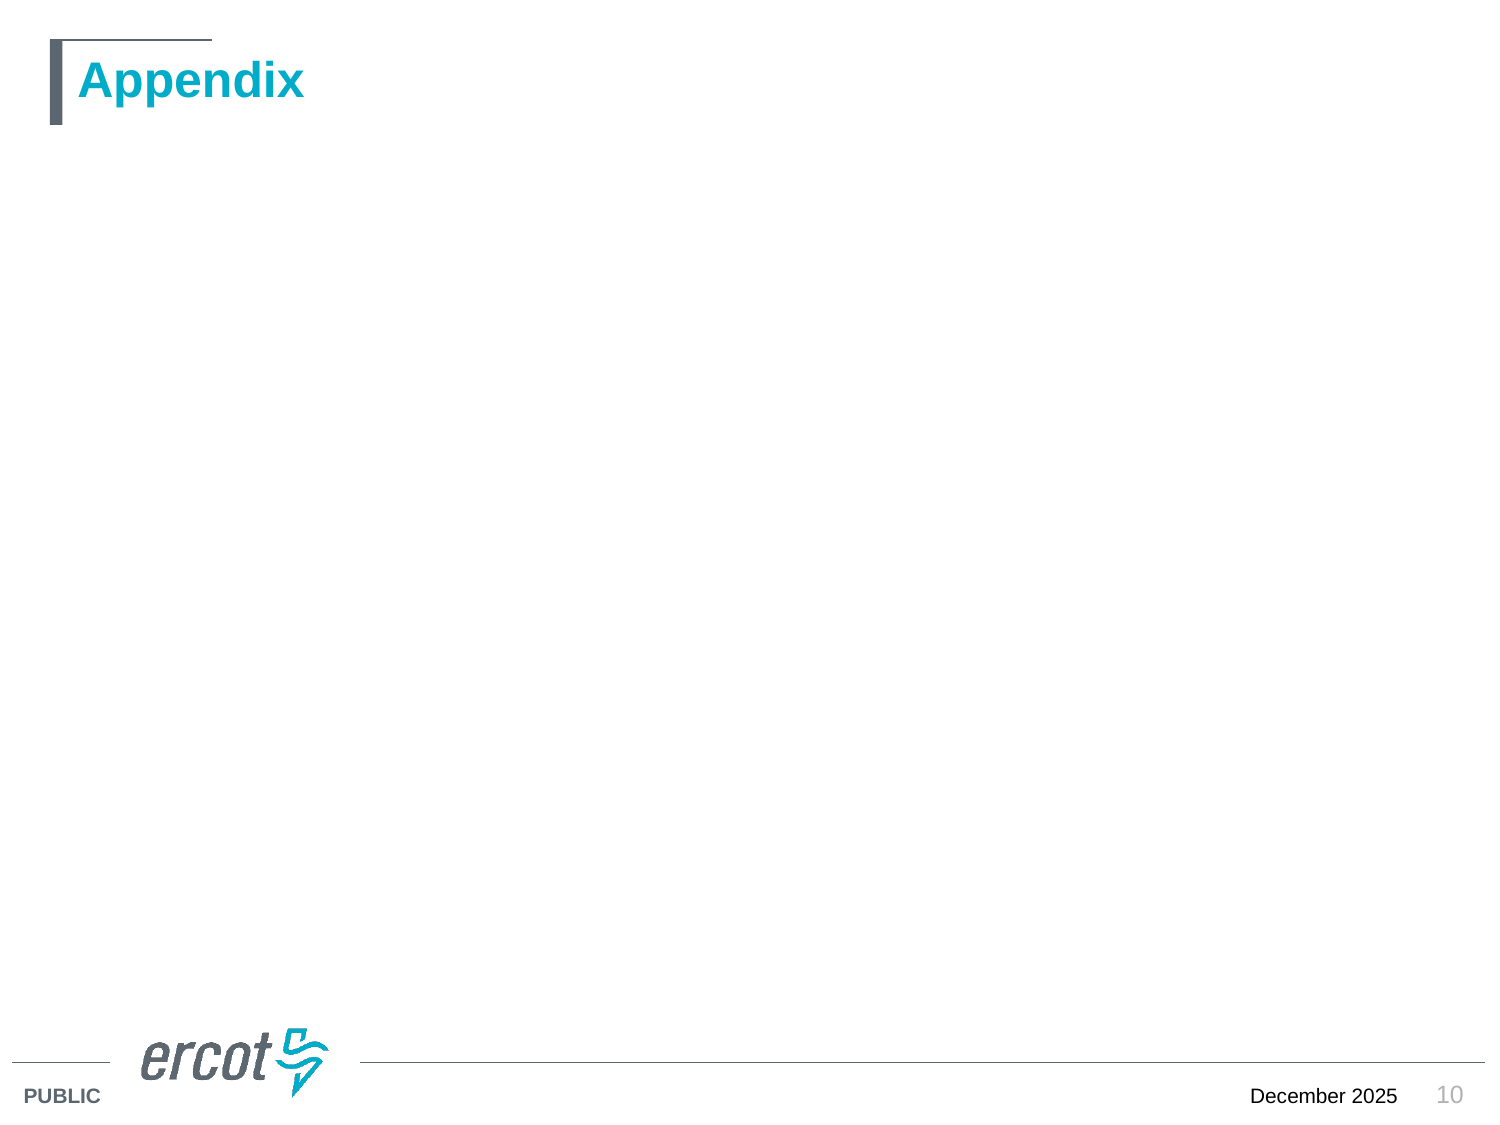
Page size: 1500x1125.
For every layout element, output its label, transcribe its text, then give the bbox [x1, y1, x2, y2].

slide_number 10 [1412, 1076, 1488, 1112]
title Appendix [62, 39, 1300, 125]
picture [137, 1024, 332, 1100]
